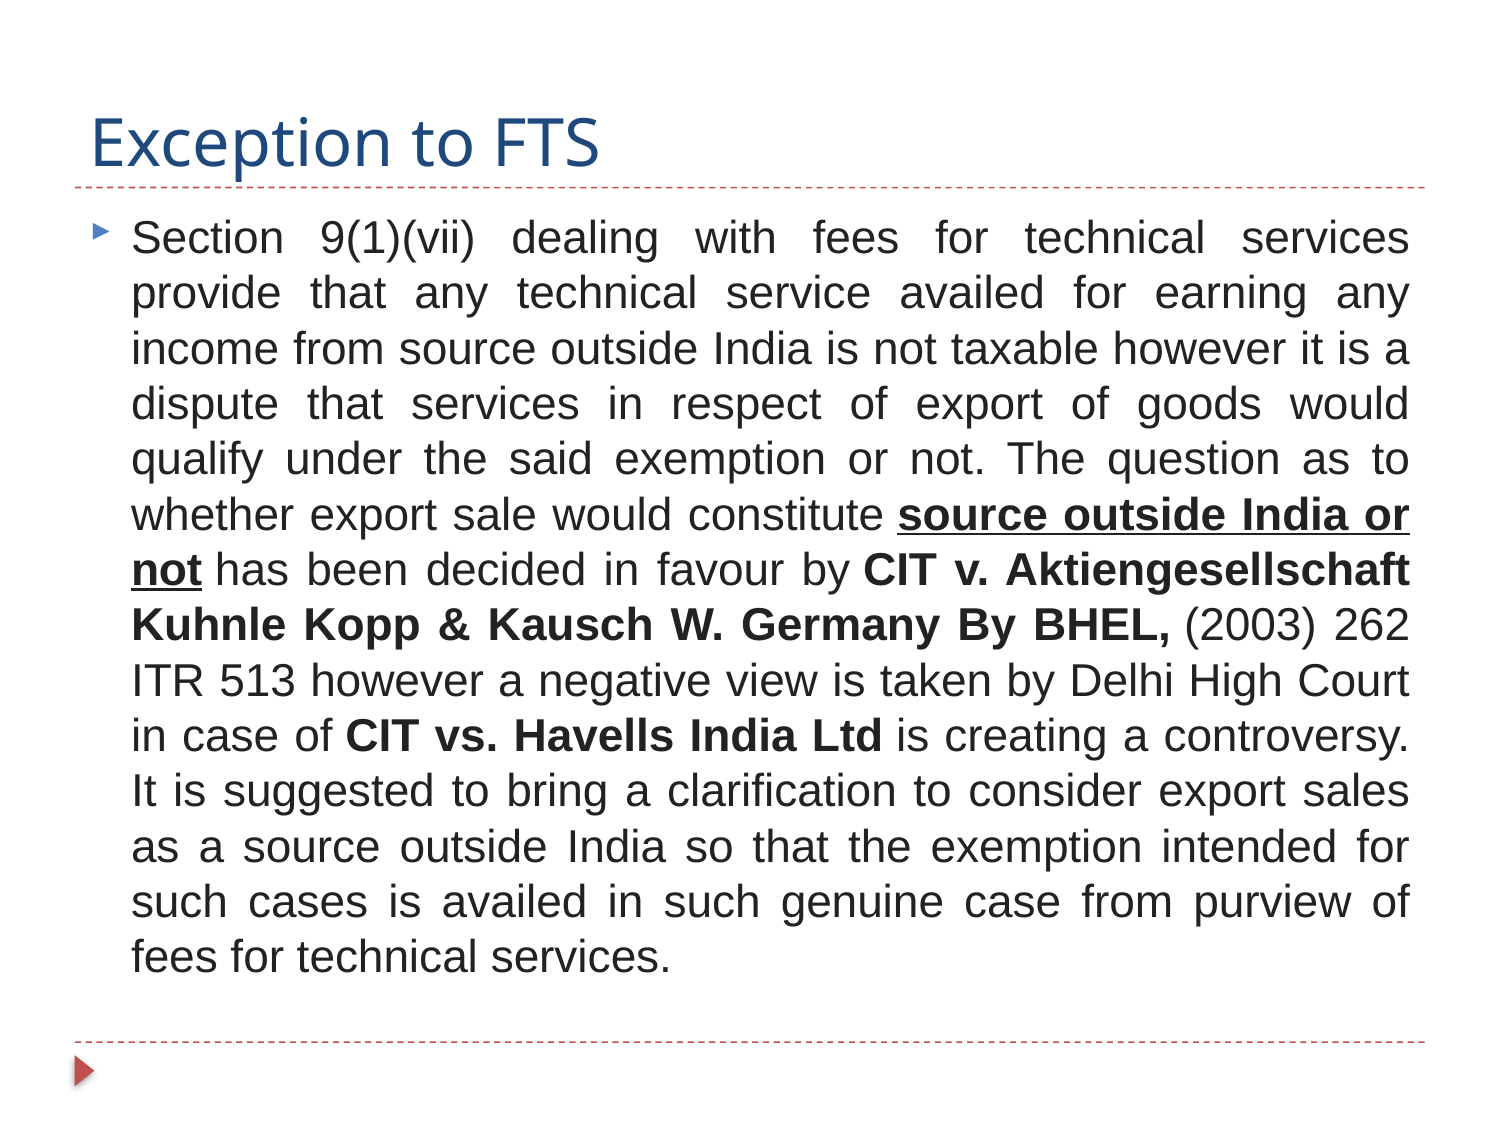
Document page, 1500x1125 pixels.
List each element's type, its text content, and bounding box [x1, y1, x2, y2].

list Section 9(1)(vii) dealing with fees for technical services provide that any technical service availed for earning any income from source outside India is not taxable however it is a dispute that services in respect of export of goods would qualify under the said exemption or not. The question as to whether export sale would constitute source outside India or not has been decided in favour by CIT v. Aktiengesellschaft Kuhnle Kopp & Kausch W. Germany By BHEL, (2003) 262 ITR 513 however a negative view is taken by Delhi High Court in case of CIT vs. Havells India Ltd is creating a controversy. It is suggested to bring a clarification to consider export sales as a source outside India so that the exemption intended for such cases is availed in such genuine case from purview of fees for technical services. [75, 200, 1425, 1010]
title Exception to FTS [75, 24, 1425, 188]
